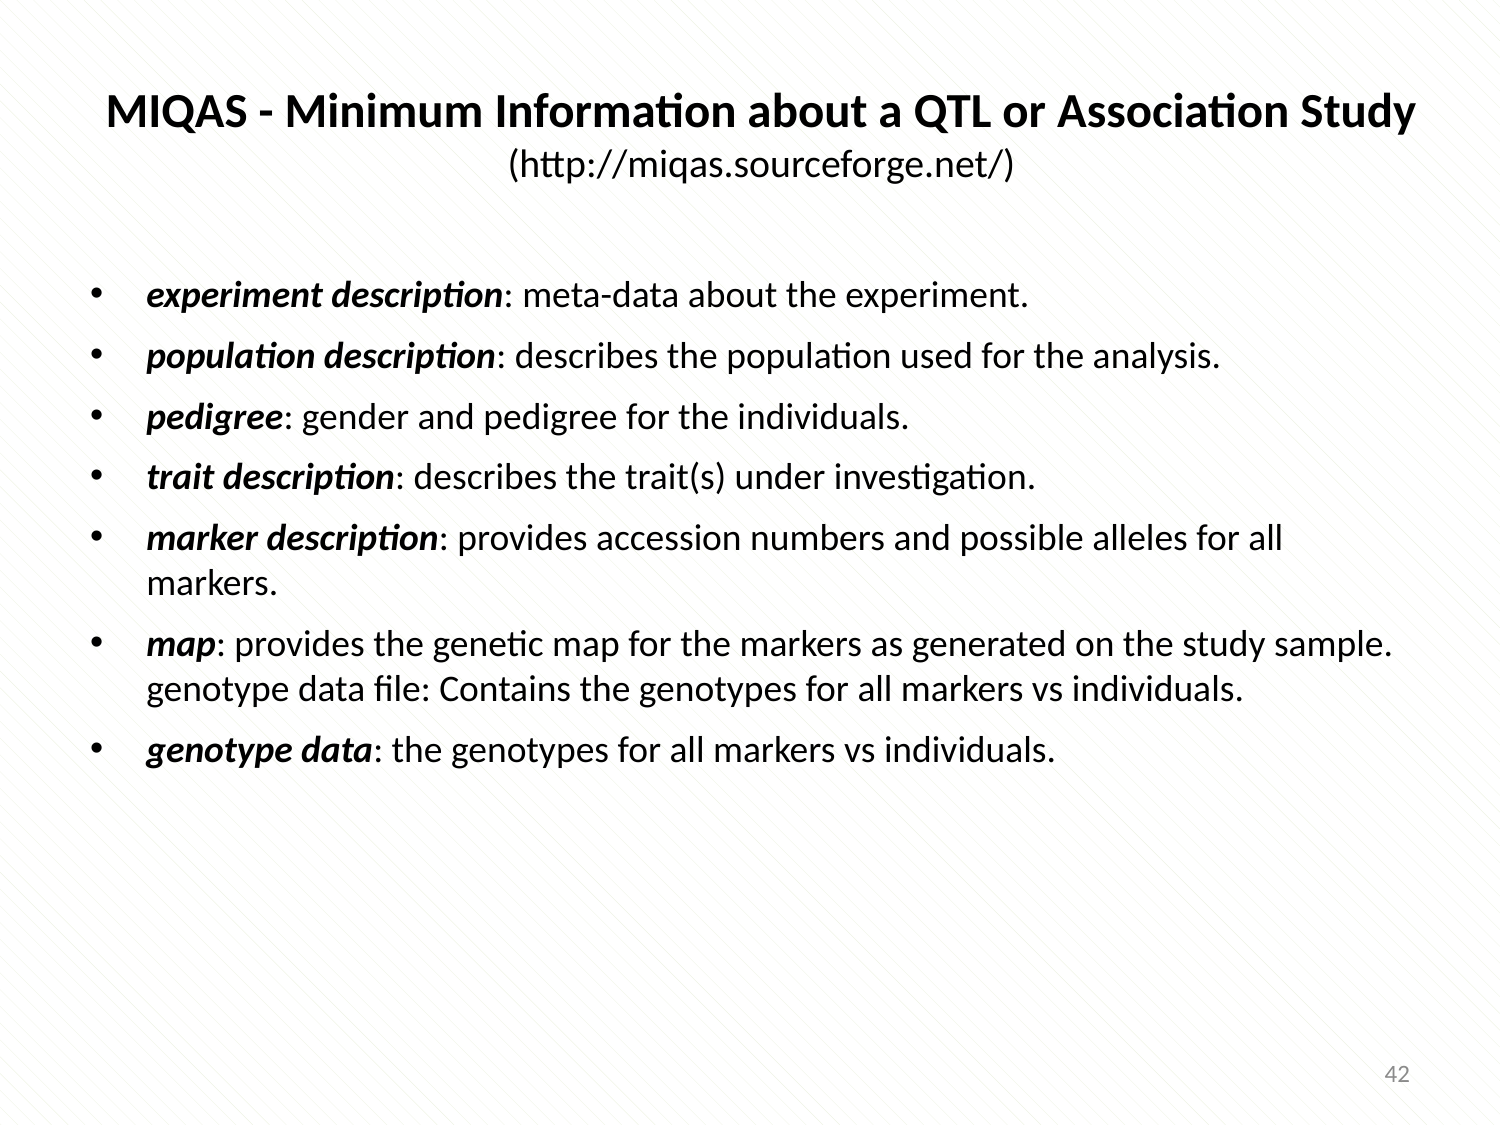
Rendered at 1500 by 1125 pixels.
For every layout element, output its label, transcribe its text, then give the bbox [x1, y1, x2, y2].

title MIQAS - Minimum Information about a QTL or Association Study (http://miqas.sourceforge.net/) [75, 45, 1448, 219]
slide_number 42 [1074, 1042, 1425, 1103]
list experiment description: meta-data about the experiment. population description: describes the population used for the analysis. pedigree: gender and pedigree for the individuals. trait description: describes the trait(s) under investigation. marker description: provides accession numbers and possible alleles for all markers. map: provides the genetic map for the markers as generated on the study sample. genotype data file: Contains the genotypes for all markers vs individuals. genotype data: the genotypes for all markers vs individuals. [75, 262, 1425, 1005]
